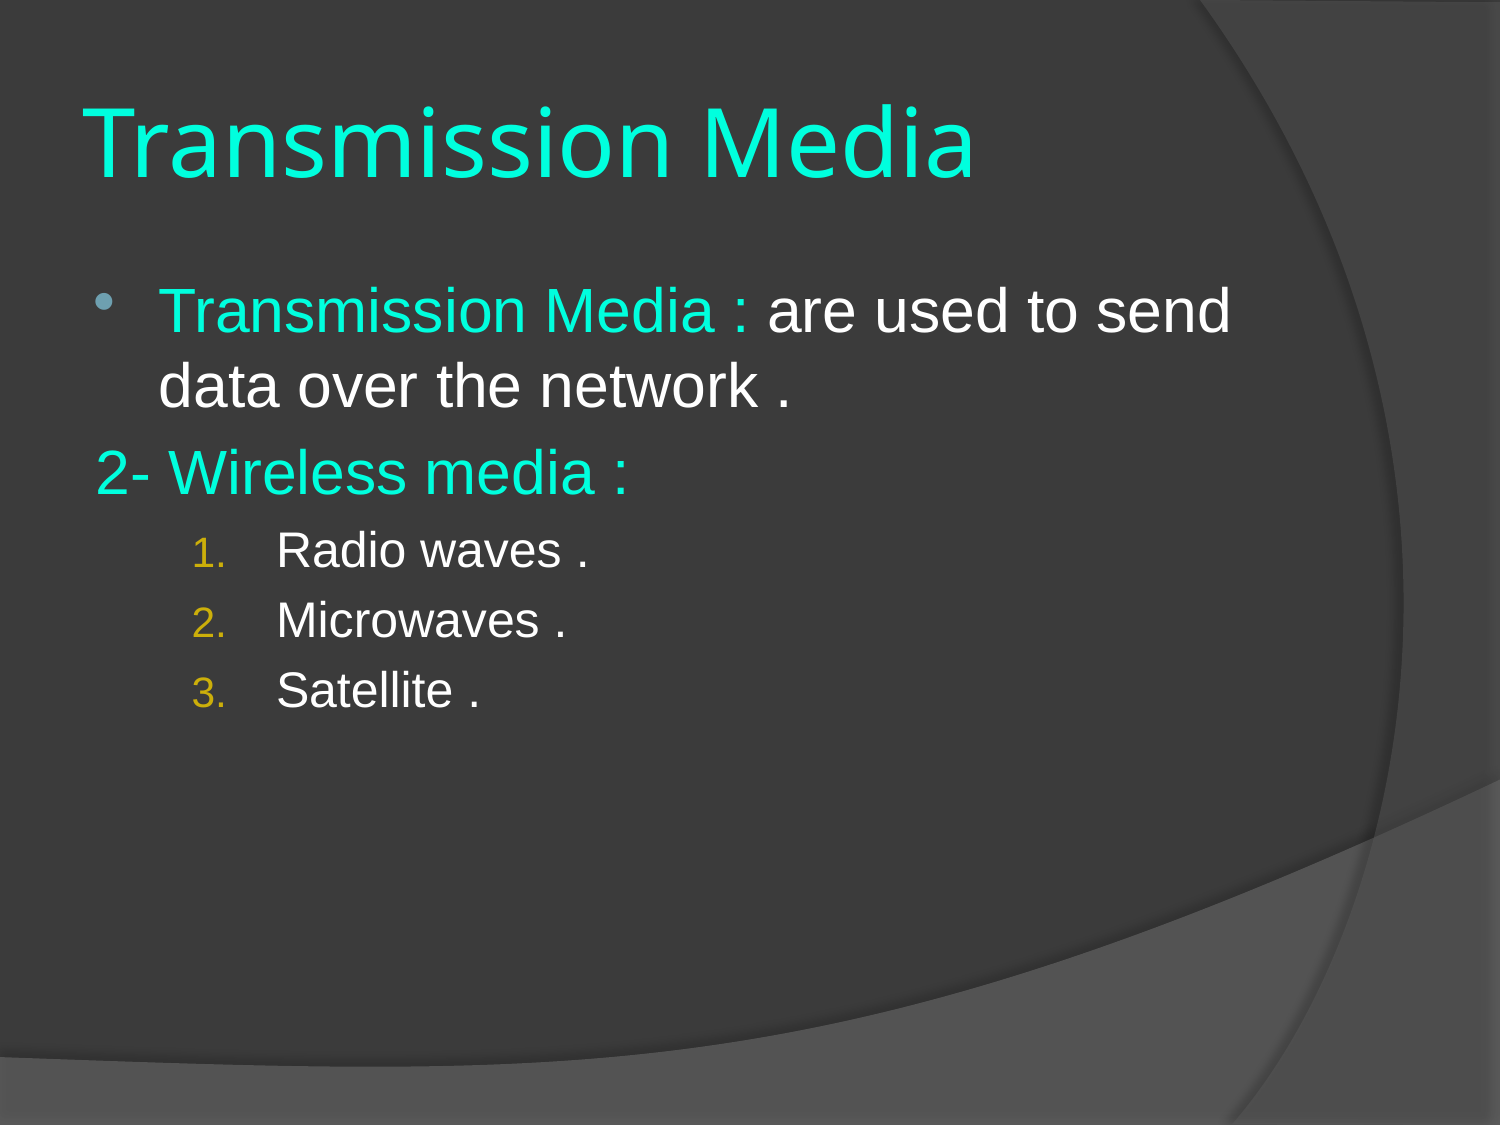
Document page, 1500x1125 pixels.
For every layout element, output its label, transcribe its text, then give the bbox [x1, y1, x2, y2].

list Transmission Media : are used to send data over the network . 2- Wireless media : Radio waves . Microwaves . Satellite . [75, 262, 1300, 1005]
title Transmission Media [75, 45, 1300, 233]
